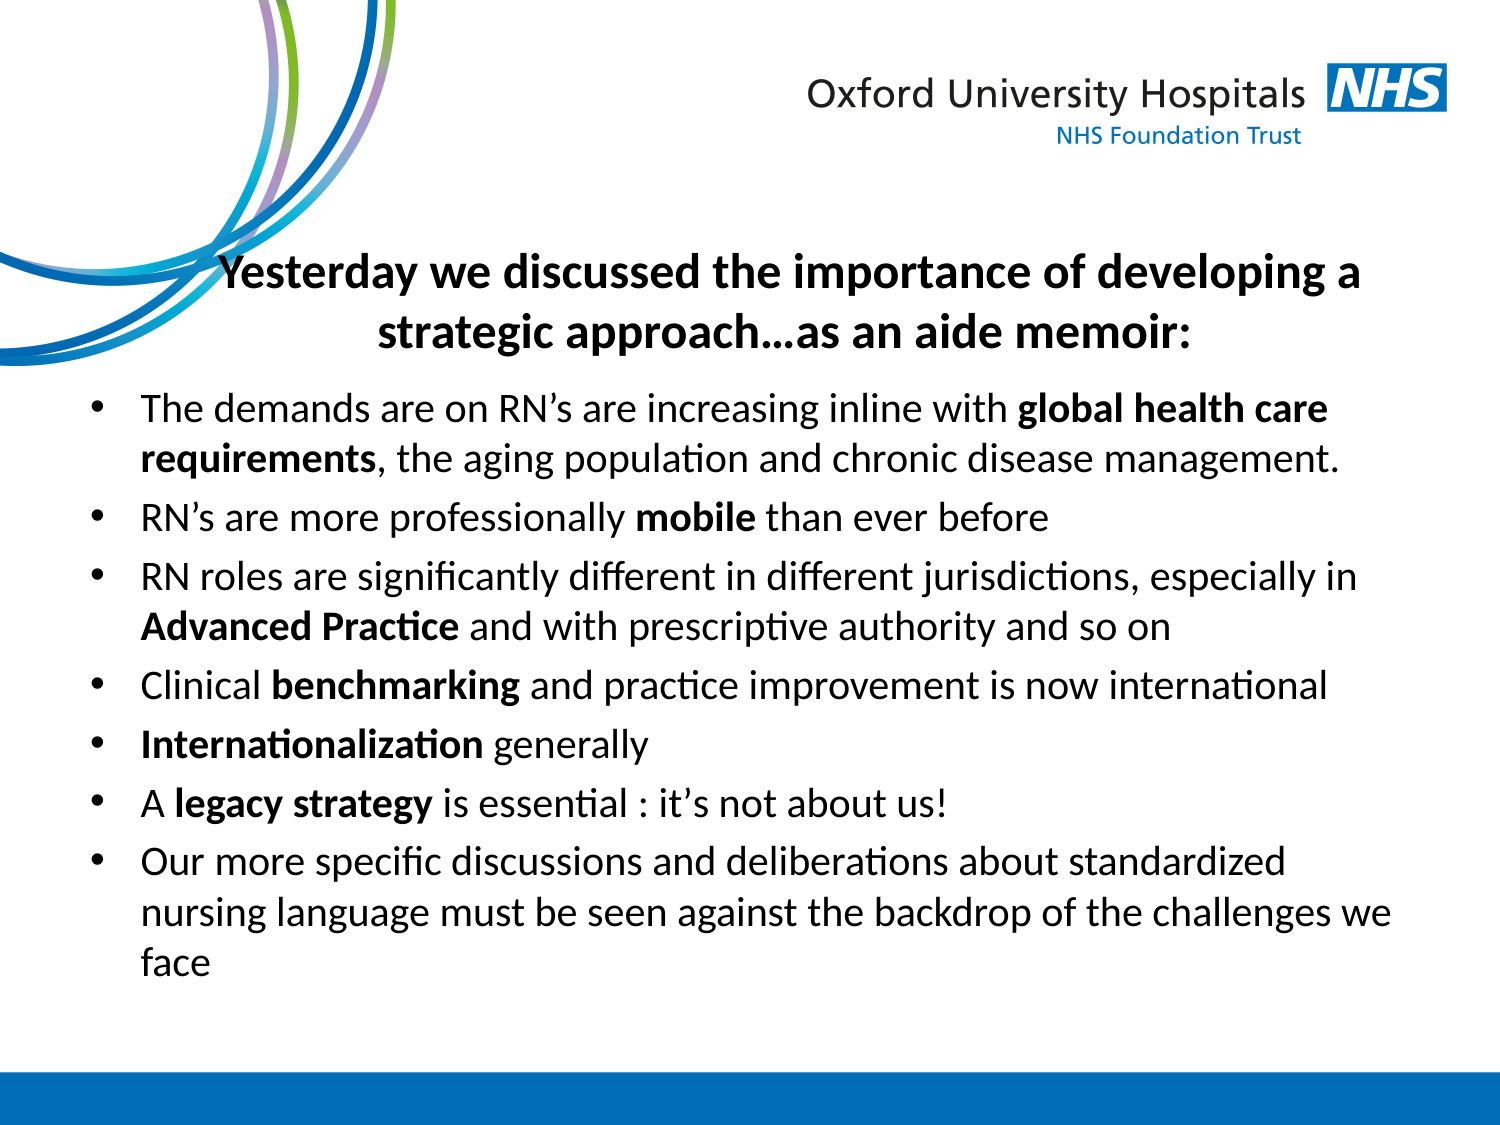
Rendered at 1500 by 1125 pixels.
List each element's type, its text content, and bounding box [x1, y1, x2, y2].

title Yesterday we discussed the importance of developing a strategic approach…as an aide memoir: [155, 224, 1425, 373]
list The demands are on RN’s are increasing inline with global health care requirements, the aging population and chronic disease management. RN’s are more professionally mobile than ever before RN roles are significantly different in different jurisdictions, especially in Advanced Practice and with prescriptive authority and so on Clinical benchmarking and practice improvement is now international Internationalization generally A legacy strategy is essential : it’s not about us! Our more specific discussions and deliberations about standardized nursing language must be seen against the backdrop of the challenges we face [75, 373, 1425, 1096]
picture [0, 0, 1500, 1125]
